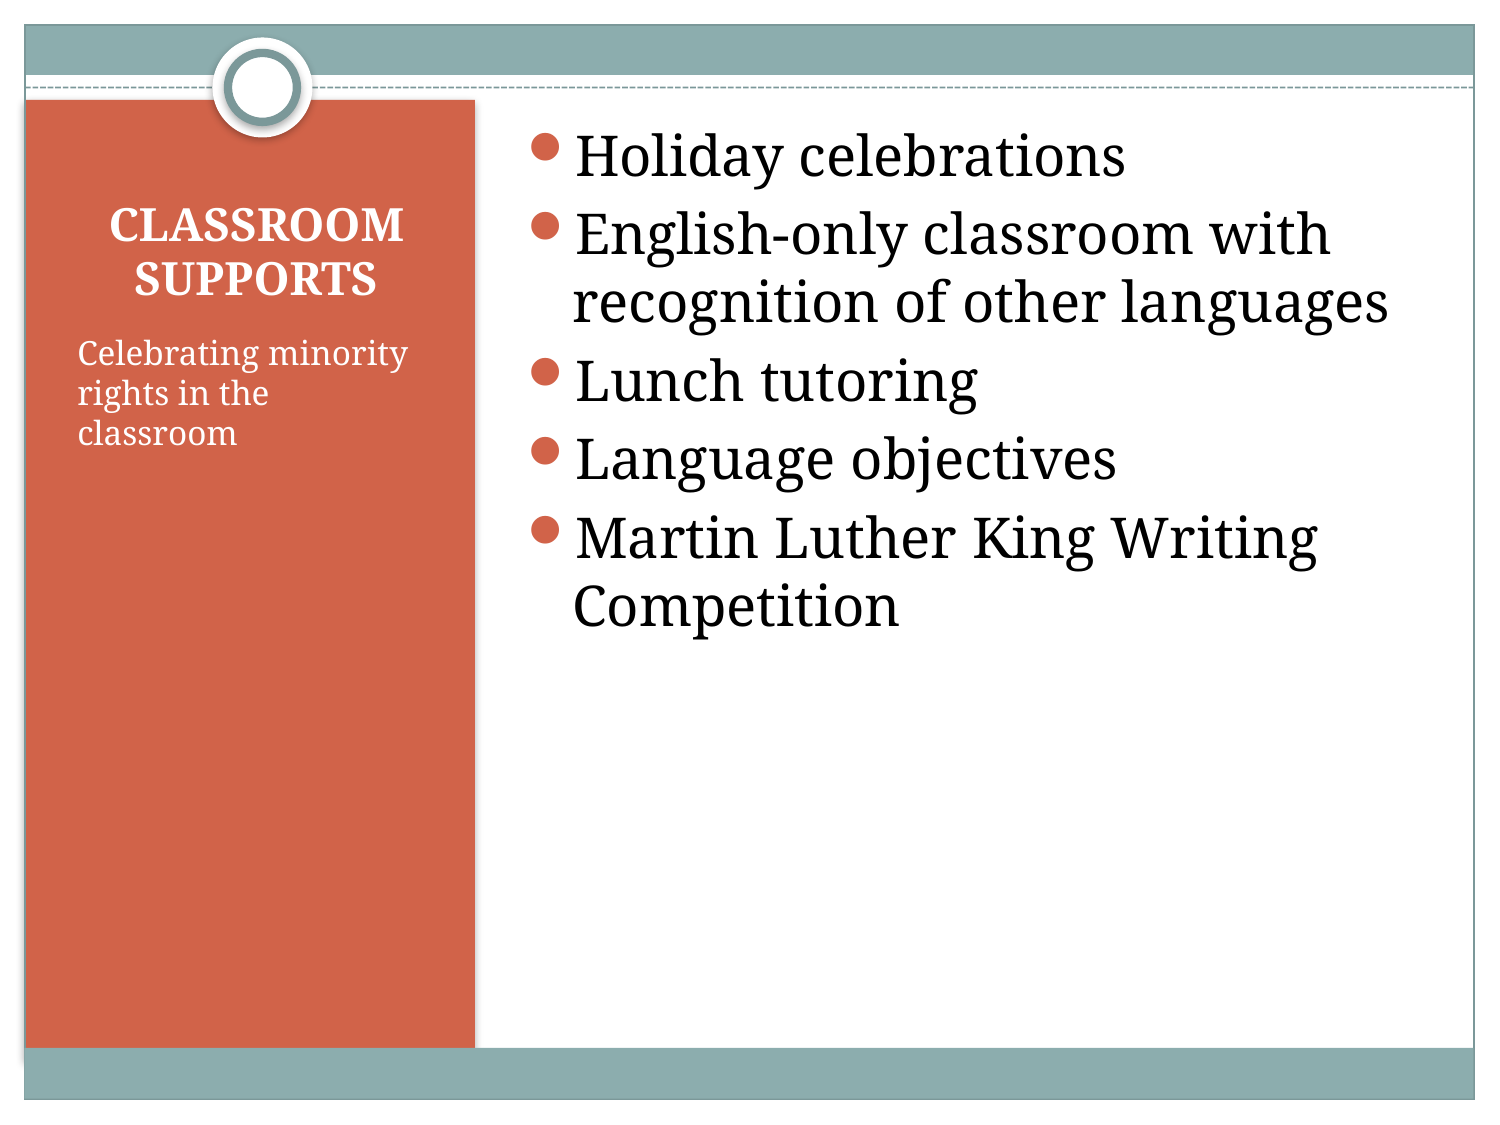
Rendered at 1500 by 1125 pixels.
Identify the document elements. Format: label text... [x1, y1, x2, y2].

list Holiday celebrations English-only classroom with recognition of other languages Lunch tutoring Language objectives Martin Luther King Writing Competition [512, 112, 1438, 1050]
title CLASSROOM SUPPORTS [62, 149, 450, 313]
list Celebrating minority rights in the classroom [62, 324, 450, 1005]
